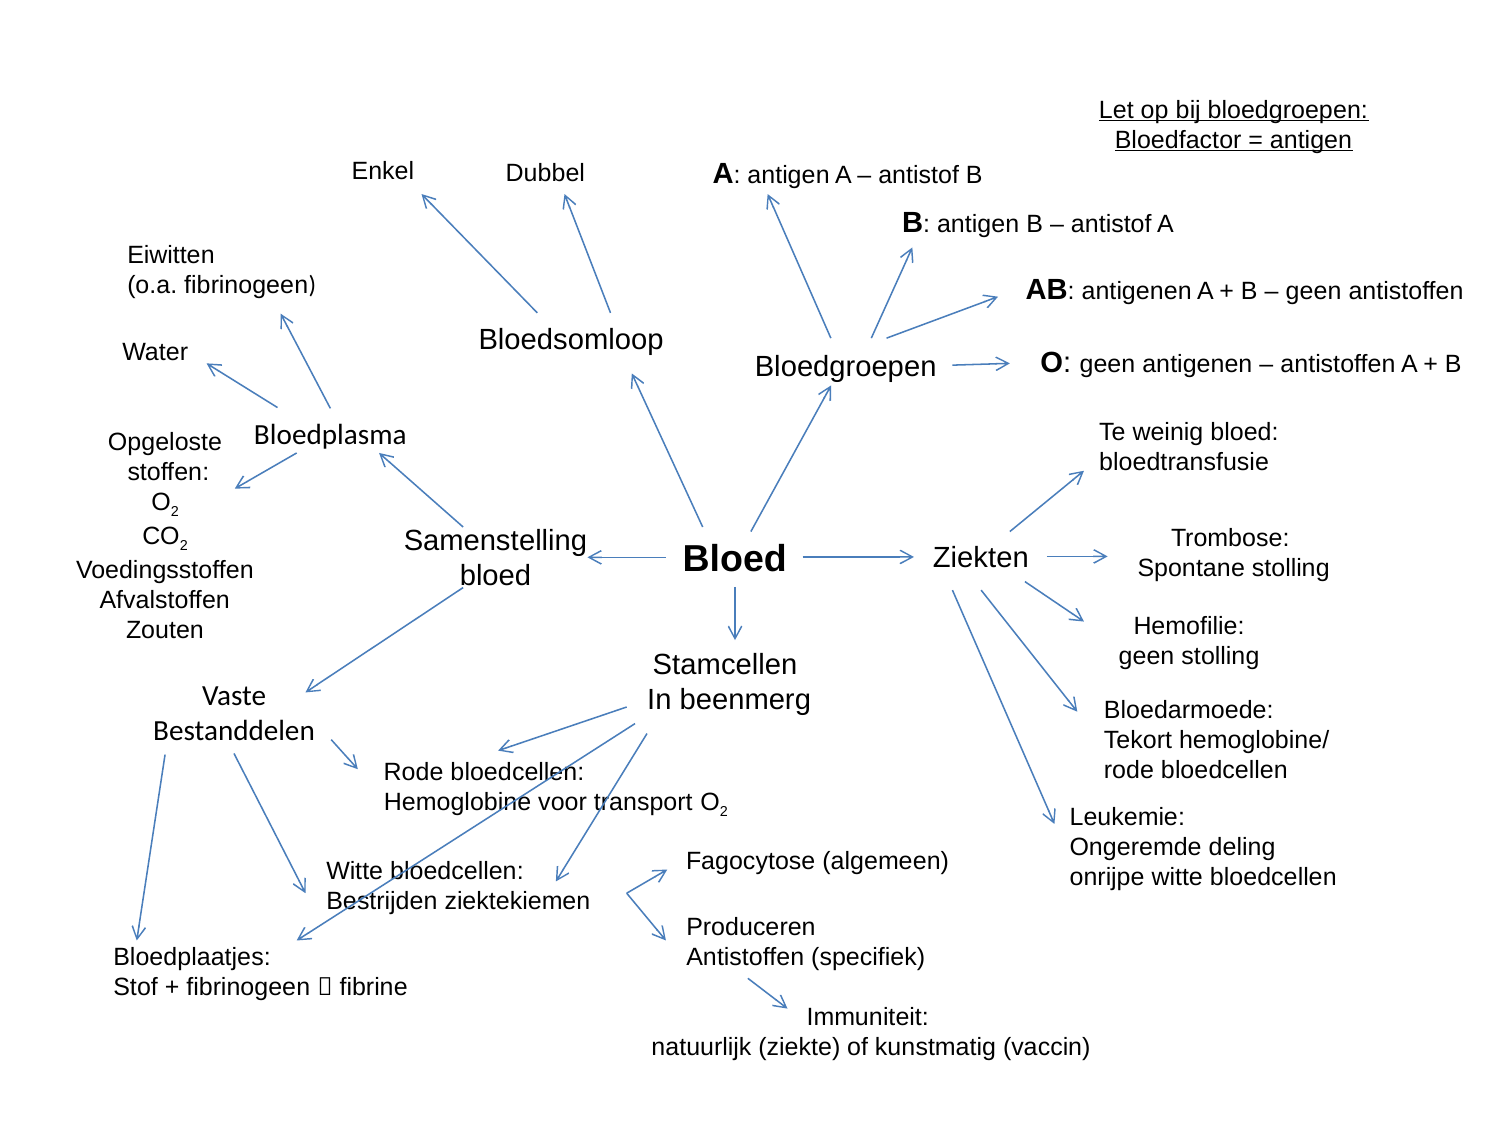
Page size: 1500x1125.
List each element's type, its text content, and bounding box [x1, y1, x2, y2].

text_box Hemofilie: geen stolling [1103, 602, 1275, 677]
text_box Bloedplaatjes: Stof + fibrinogeen  fibrine [98, 932, 423, 1008]
text_box Trombose: Spontane stolling [1122, 514, 1346, 589]
text_box Te weinig bloed: bloedtransfusie [1084, 408, 1295, 483]
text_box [747, 978, 788, 1009]
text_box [631, 373, 703, 528]
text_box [234, 452, 297, 489]
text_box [750, 385, 832, 532]
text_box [280, 313, 331, 409]
text_box A: antigen A – antistof B [697, 147, 999, 198]
text_box Water [107, 328, 204, 373]
text_box Bloedgroepen [739, 339, 952, 390]
text_box Vaste Bestanddelen [138, 668, 330, 754]
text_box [206, 363, 278, 408]
text_box Leukemie: Ongeremde deling onrijpe witte bloedcellen [1054, 792, 1353, 898]
text_box Stamcellen In beenmerg [632, 637, 827, 723]
text_box Samenstelling bloed [388, 514, 603, 599]
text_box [1009, 470, 1085, 532]
text_box Dubbel [490, 148, 601, 194]
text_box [564, 193, 611, 314]
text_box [421, 193, 538, 314]
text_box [497, 706, 627, 722]
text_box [871, 247, 913, 339]
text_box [1024, 581, 1085, 622]
text_box Opgeloste stoffen: O2 CO2 Voedingsstoffen Afvalstoffen Zouten [61, 417, 269, 651]
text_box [647, 869, 668, 894]
text_box Ziekten [918, 531, 1044, 581]
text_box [886, 296, 999, 339]
text_box Let op bij bloedgroepen: Bloedfactor = antigen [1084, 86, 1384, 161]
text_box Bloedplasma [239, 408, 422, 458]
text_box AB: antigenen A + B – geen antistoffen [1010, 263, 1480, 313]
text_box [296, 723, 636, 941]
text_box Bloedsomloop [463, 312, 679, 363]
text_box Enkel [336, 147, 430, 193]
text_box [305, 587, 464, 693]
text_box Immuniteit: natuurlijk (ziekte) of kunstmatig (vaccin) [636, 993, 1107, 1069]
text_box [1056, 589, 1078, 712]
text_box O: geen antigenen – antistoffen A + B [1025, 335, 1478, 386]
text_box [640, 733, 648, 882]
text_box Eiwitten (o.a. fibrinogeen) [112, 231, 332, 307]
text_box Produceren Antistoffen (specifiek) [671, 902, 941, 978]
text_box B: antigen B – antistof A [887, 195, 1190, 246]
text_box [767, 193, 832, 339]
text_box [233, 754, 291, 894]
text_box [136, 754, 166, 941]
text_box Bloed [668, 527, 802, 587]
text_box Rode bloedcellen: Hemoglobine voor transport O2 [652, 748, 743, 827]
text_box Bloedarmoede: Tekort hemoglobine/ rode bloedcellen [1089, 686, 1345, 792]
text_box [378, 452, 464, 528]
text_box Fagocytose (algemeen) [671, 837, 965, 882]
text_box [640, 892, 667, 941]
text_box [952, 589, 1055, 825]
